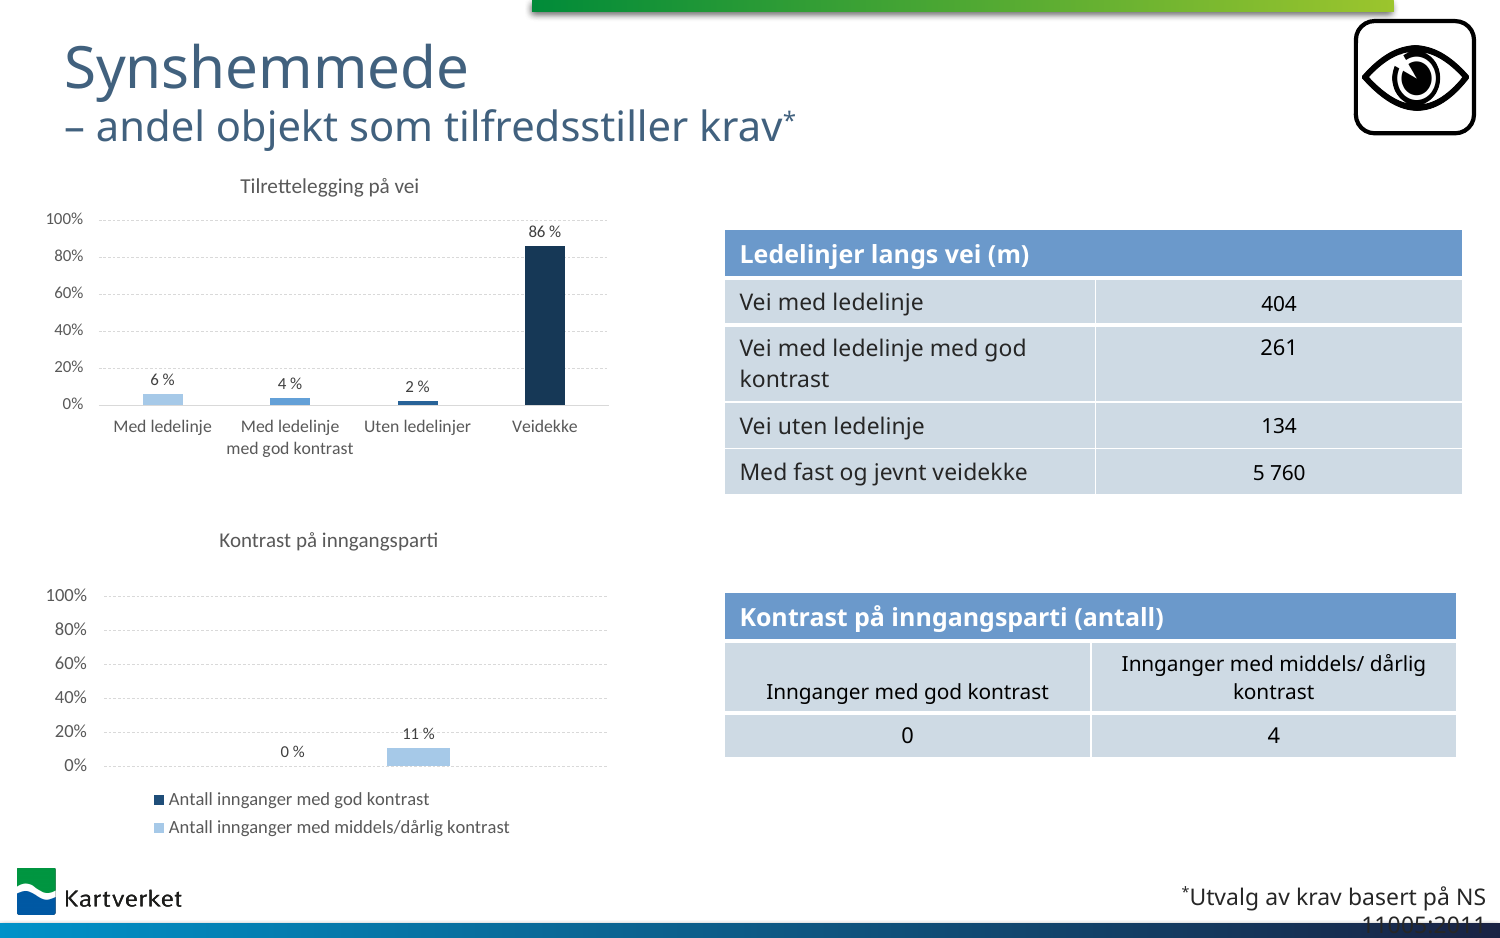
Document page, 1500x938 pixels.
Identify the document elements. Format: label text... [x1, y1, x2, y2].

table_header Ledelinjer langs vei (m) [725, 230, 1462, 276]
table_cell 134 [1096, 403, 1462, 448]
table_header Kontrast på inngangsparti (antall) [725, 593, 1456, 639]
table_cell Vei med ledelinje [725, 280, 1095, 323]
table_cell 4 [1092, 715, 1456, 757]
table_cell 261 [1096, 327, 1462, 401]
text_box Synshemmede – andel objekt som tilfredsstiller krav* [49, 24, 1431, 158]
table_cell Vei uten ledelinje [725, 403, 1095, 448]
table_cell Vei med ledelinje med god kontrast [725, 327, 1095, 401]
table_cell 5 760 [1096, 449, 1462, 494]
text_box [1355, 20, 1475, 134]
text_box *Utvalg av krav basert på NS 11005:2011 [1068, 873, 1500, 938]
picture [41, 166, 619, 492]
picture [41, 520, 617, 846]
table_cell Innganger med middels/ dårlig kontrast [1092, 643, 1456, 711]
table_cell 0 [725, 715, 1090, 757]
table_cell 404 [1096, 280, 1462, 323]
table_cell Med fast og jevnt veidekke [725, 449, 1095, 494]
table_cell Innganger med god kontrast [725, 643, 1090, 711]
